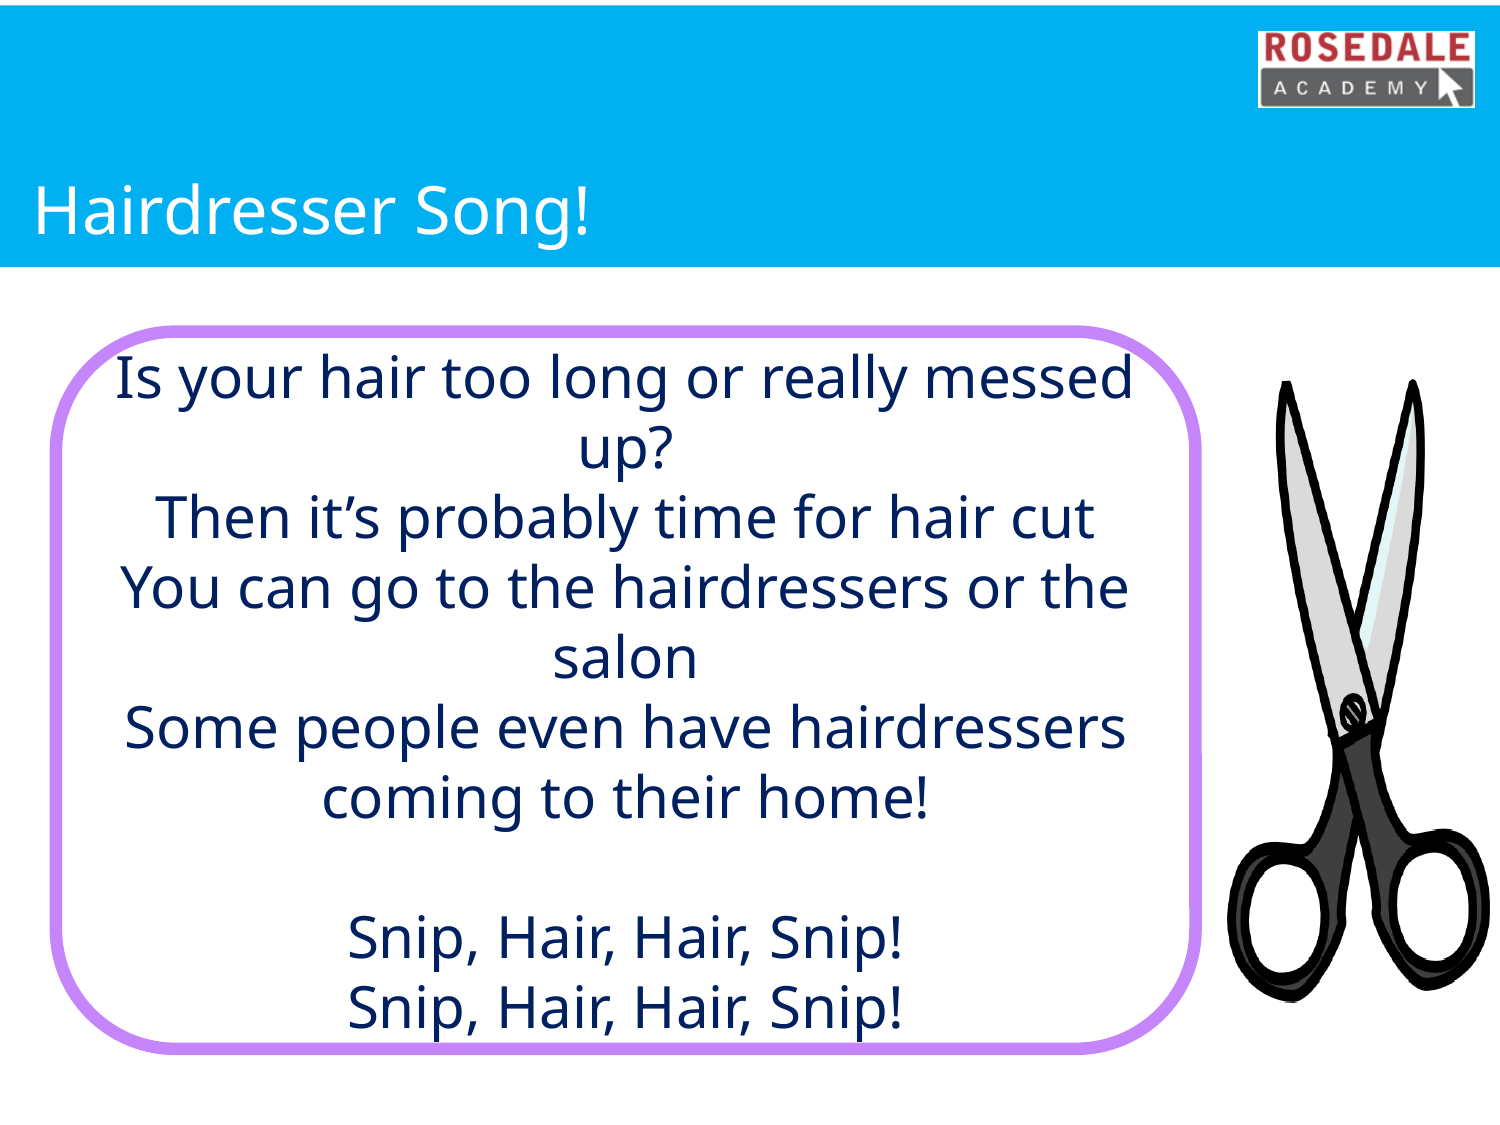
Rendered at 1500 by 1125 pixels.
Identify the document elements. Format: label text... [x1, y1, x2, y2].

text_box [0, 4, 1500, 268]
text_box Is your hair too long or really messed up? Then it’s probably time for hair cut You can go to the hairdressers or the salon Some people even have hairdressers coming to their home! Snip, Hair, Hair, Snip! Snip, Hair, Hair, Snip! [54, 330, 1197, 1050]
text_box Hairdresser Song! [17, 160, 1379, 256]
picture [1227, 377, 1490, 1003]
picture [1259, 32, 1474, 107]
